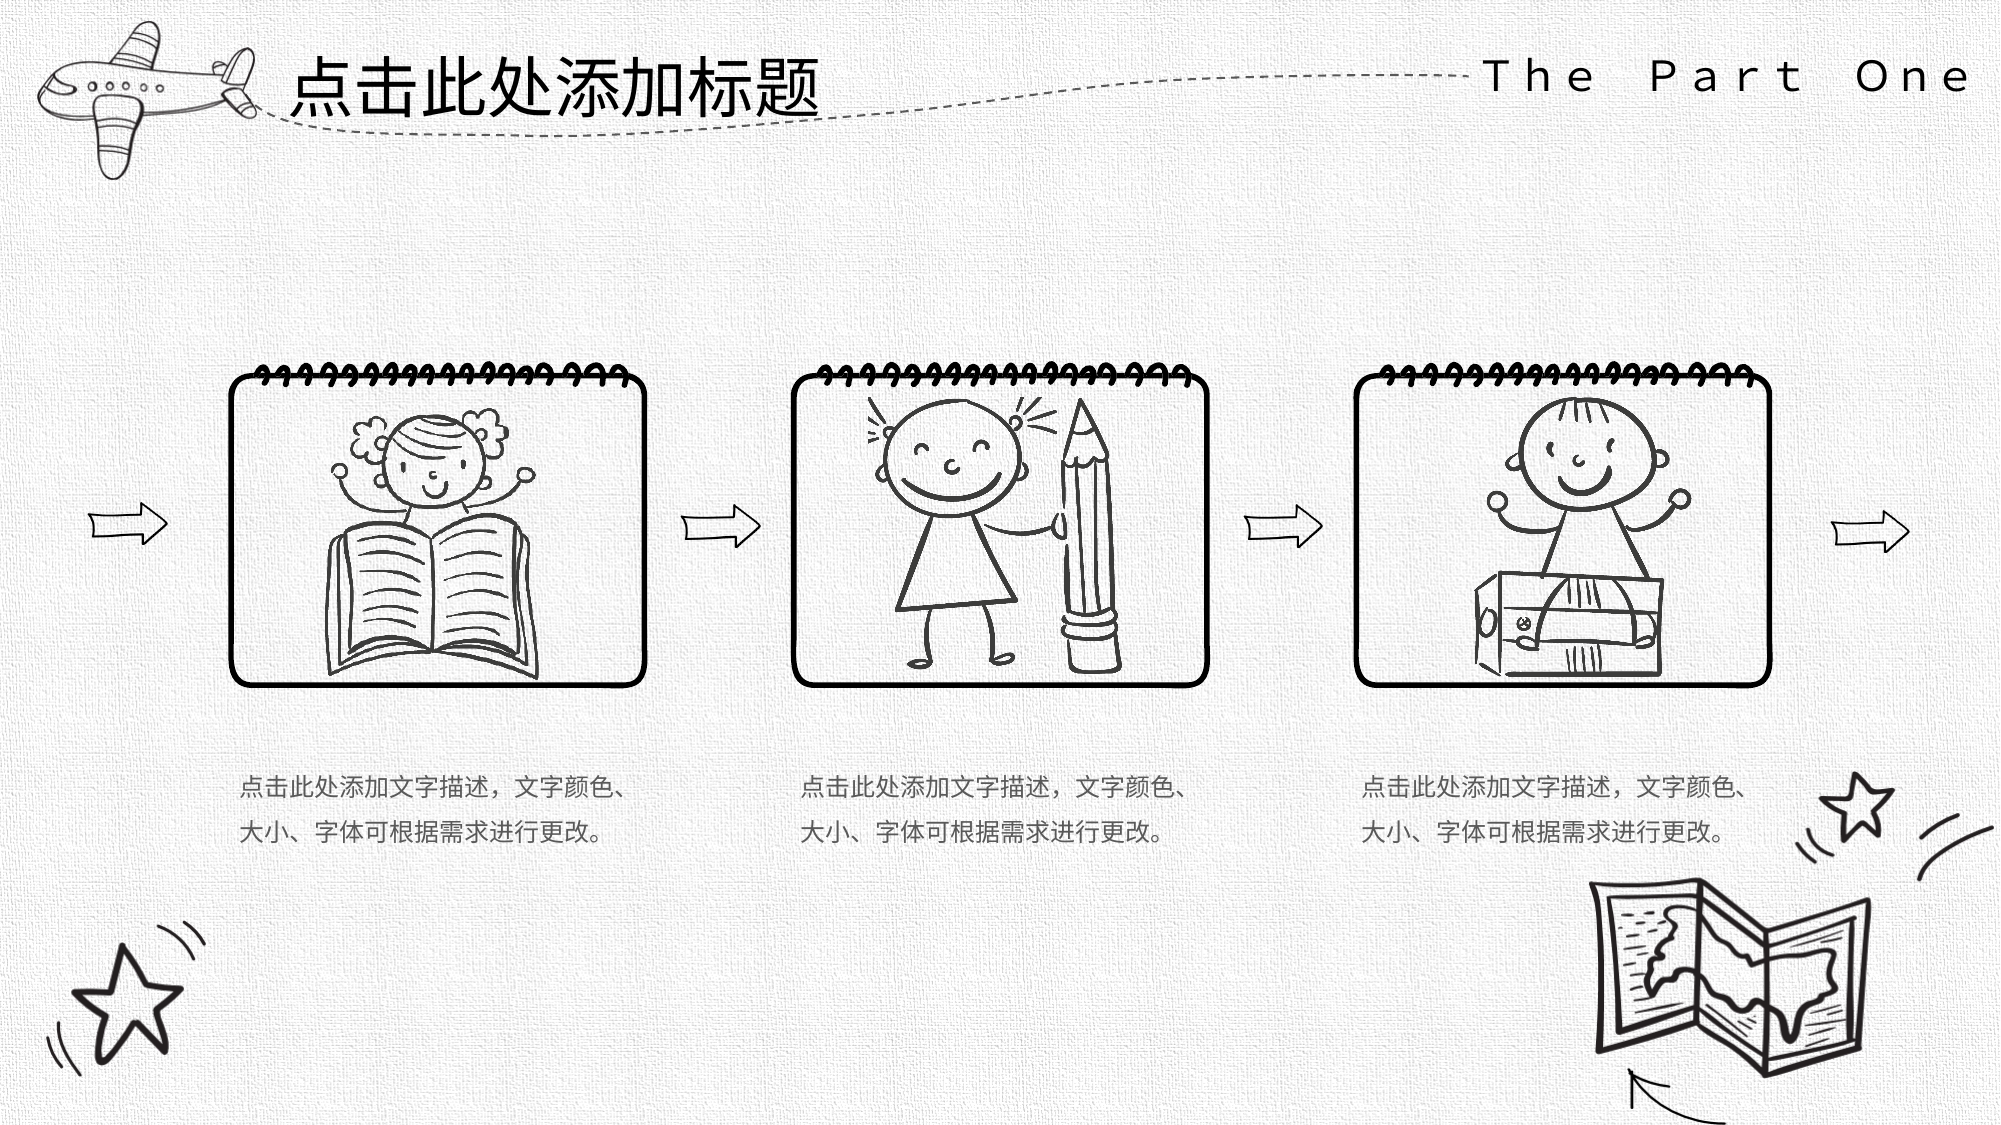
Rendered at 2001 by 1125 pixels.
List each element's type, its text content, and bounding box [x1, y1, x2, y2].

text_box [790, 357, 1214, 704]
text_box 点击此处添加文字描述，文字颜色、大小、字体可根据需求进行更改。 [225, 749, 644, 854]
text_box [37, 21, 2000, 180]
text_box 点击此处添加文字描述，文字颜色、大小、字体可根据需求进行更改。 [1346, 749, 1765, 854]
picture [0, 0, 2001, 1125]
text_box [227, 357, 651, 710]
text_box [1352, 357, 1776, 704]
text_box 点击此处添加文字描述，文字颜色、大小、字体可根据需求进行更改。 [785, 749, 1204, 854]
